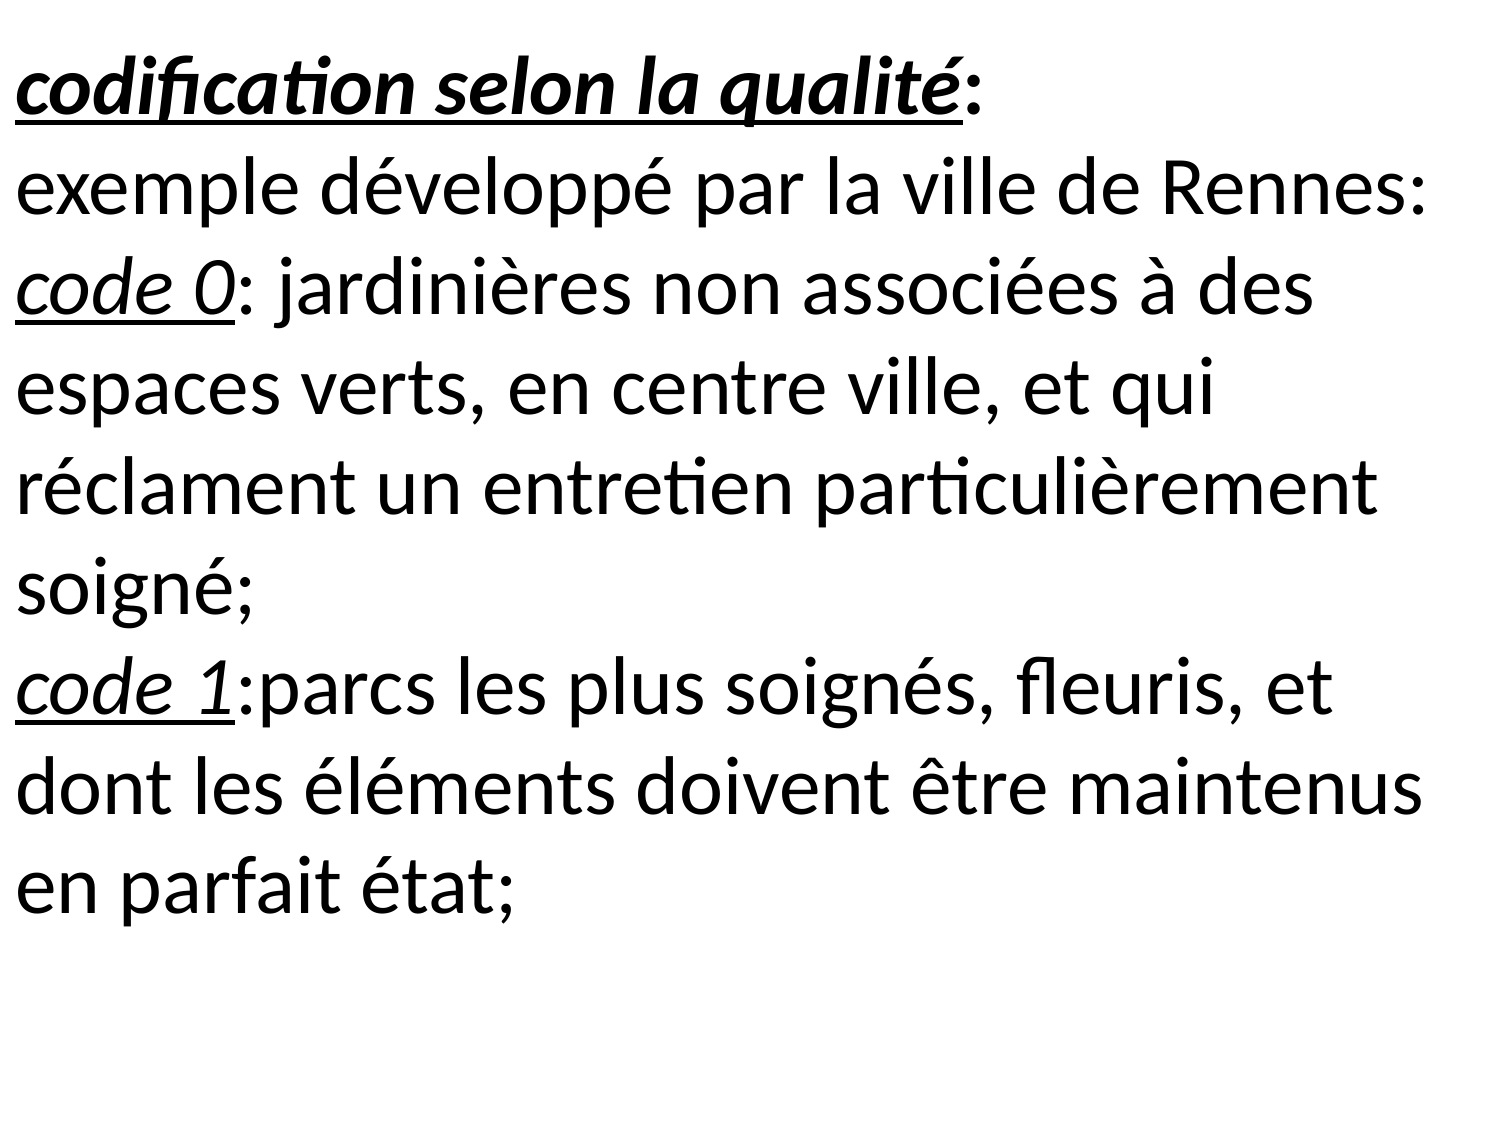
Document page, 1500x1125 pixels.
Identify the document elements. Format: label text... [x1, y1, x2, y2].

title codification selon la qualité: exemple développé par la ville de Rennes: code 0: jardinières non associées à des espaces verts, en centre ville, et qui réclament un entretien particulièrement soigné; code 1:parcs les plus soignés, fleuris, et dont les éléments doivent être maintenus en parfait état; [0, 0, 1465, 1102]
